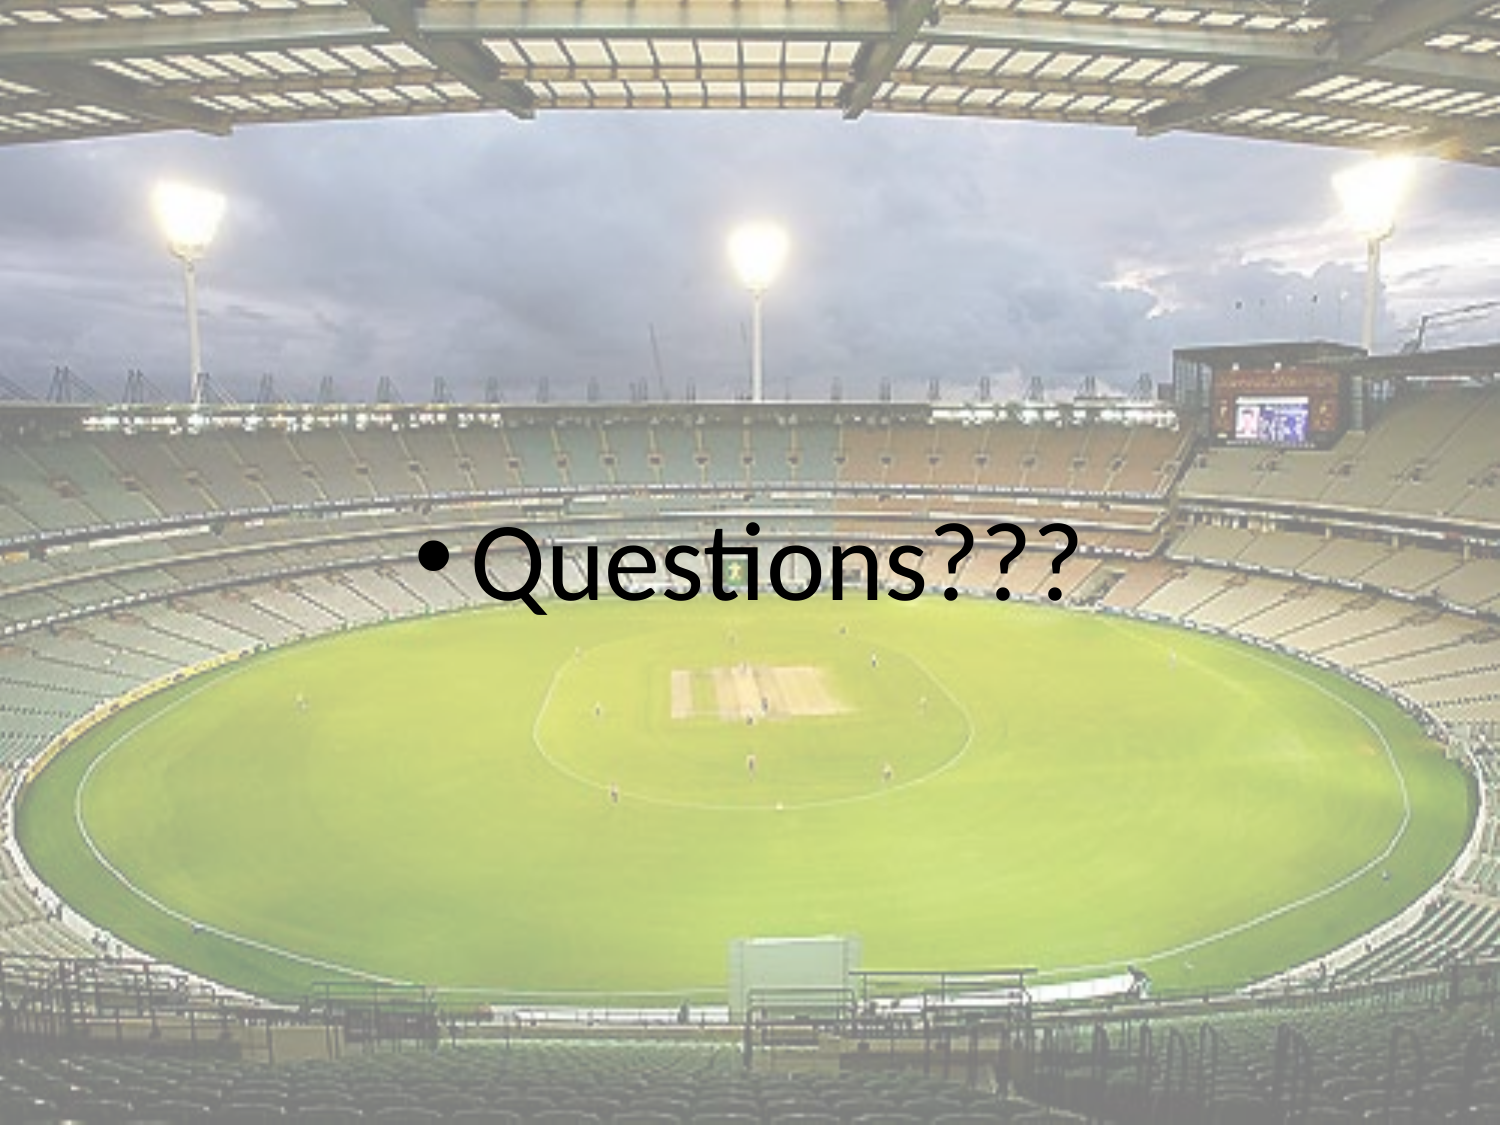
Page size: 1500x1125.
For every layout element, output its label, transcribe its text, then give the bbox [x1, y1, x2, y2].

list Questions??? [75, 262, 1425, 1005]
title [75, 45, 1425, 233]
